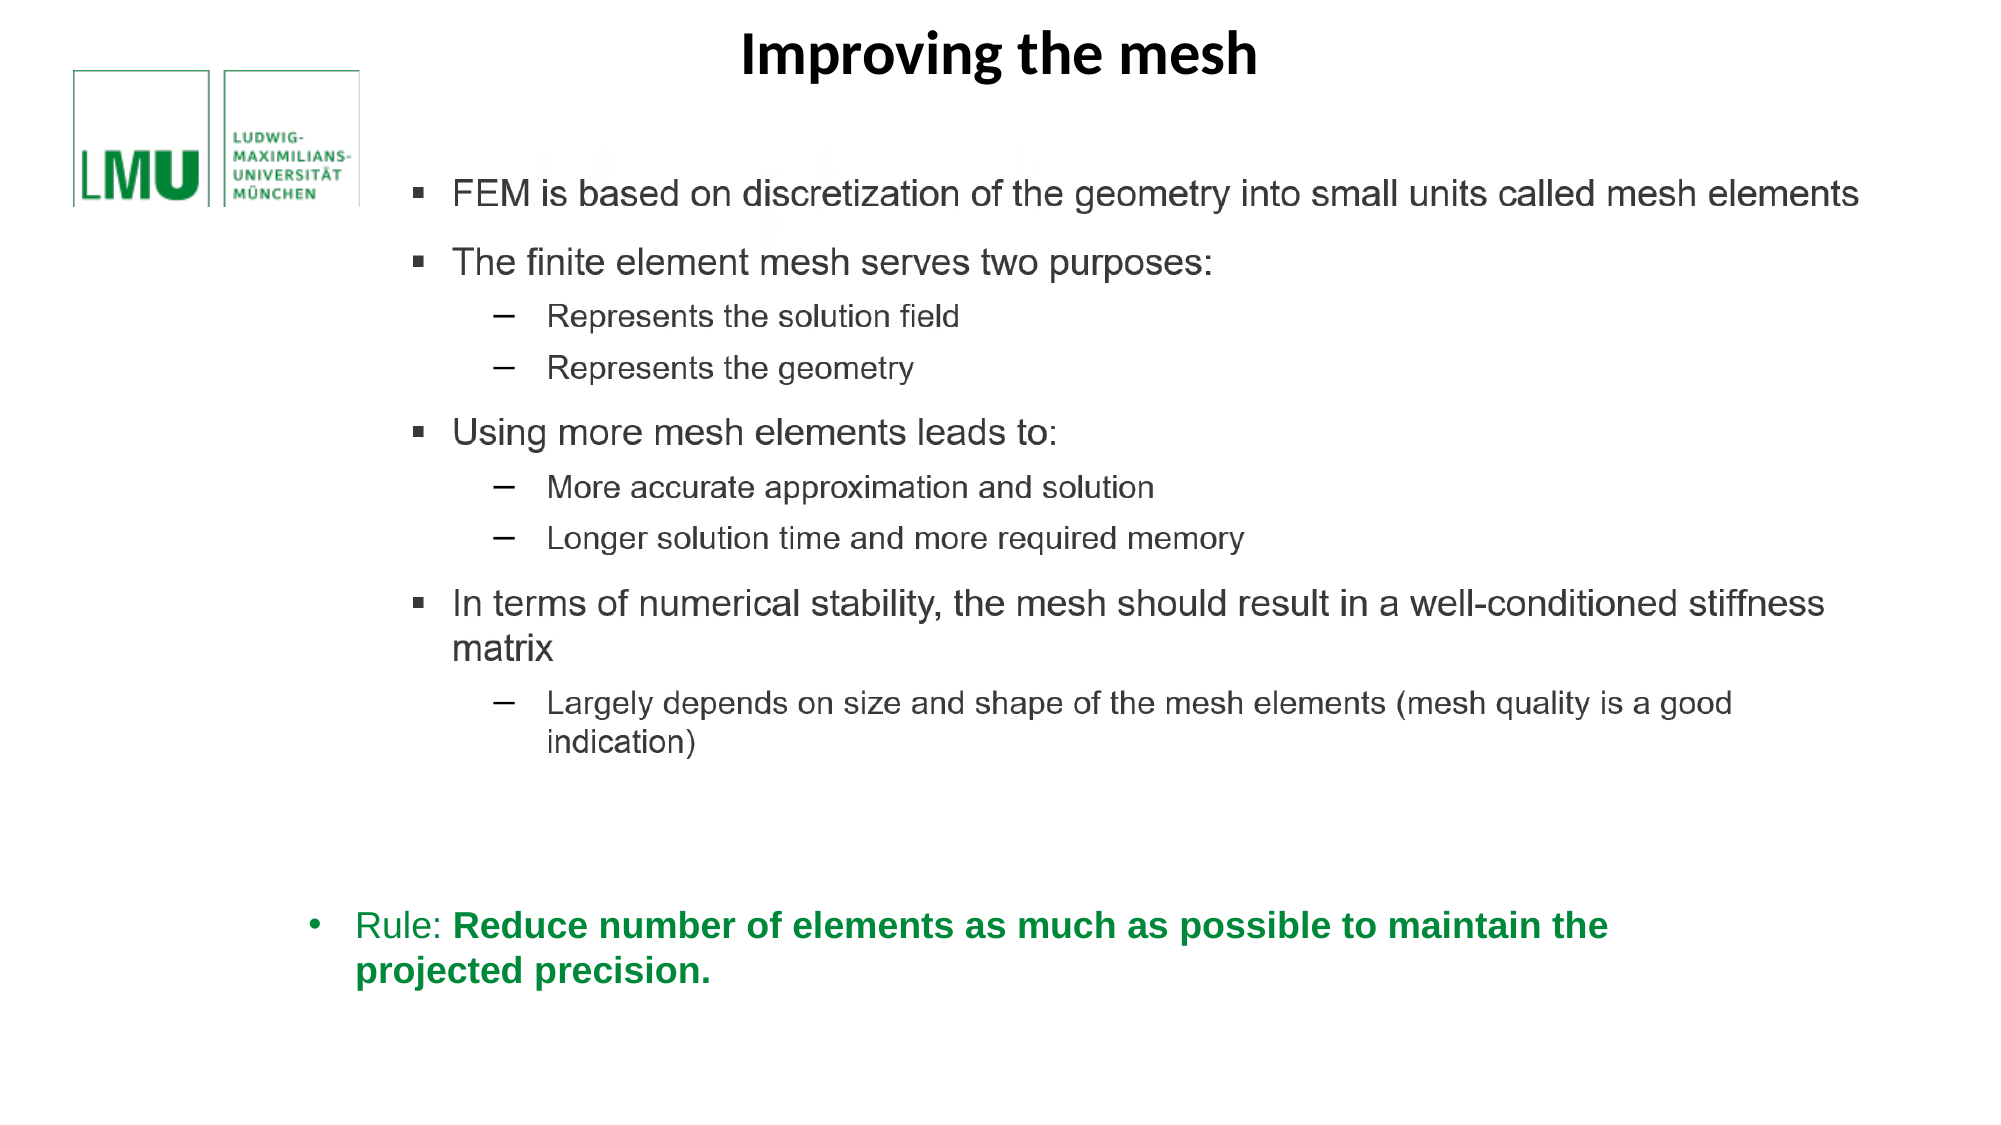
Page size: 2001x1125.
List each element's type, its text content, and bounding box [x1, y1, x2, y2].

text_box Rule: Reduce number of elements as much as possible to maintain the projected precision. [293, 893, 1707, 1089]
picture [386, 148, 1887, 840]
text_box Improving the mesh [249, 4, 1750, 95]
